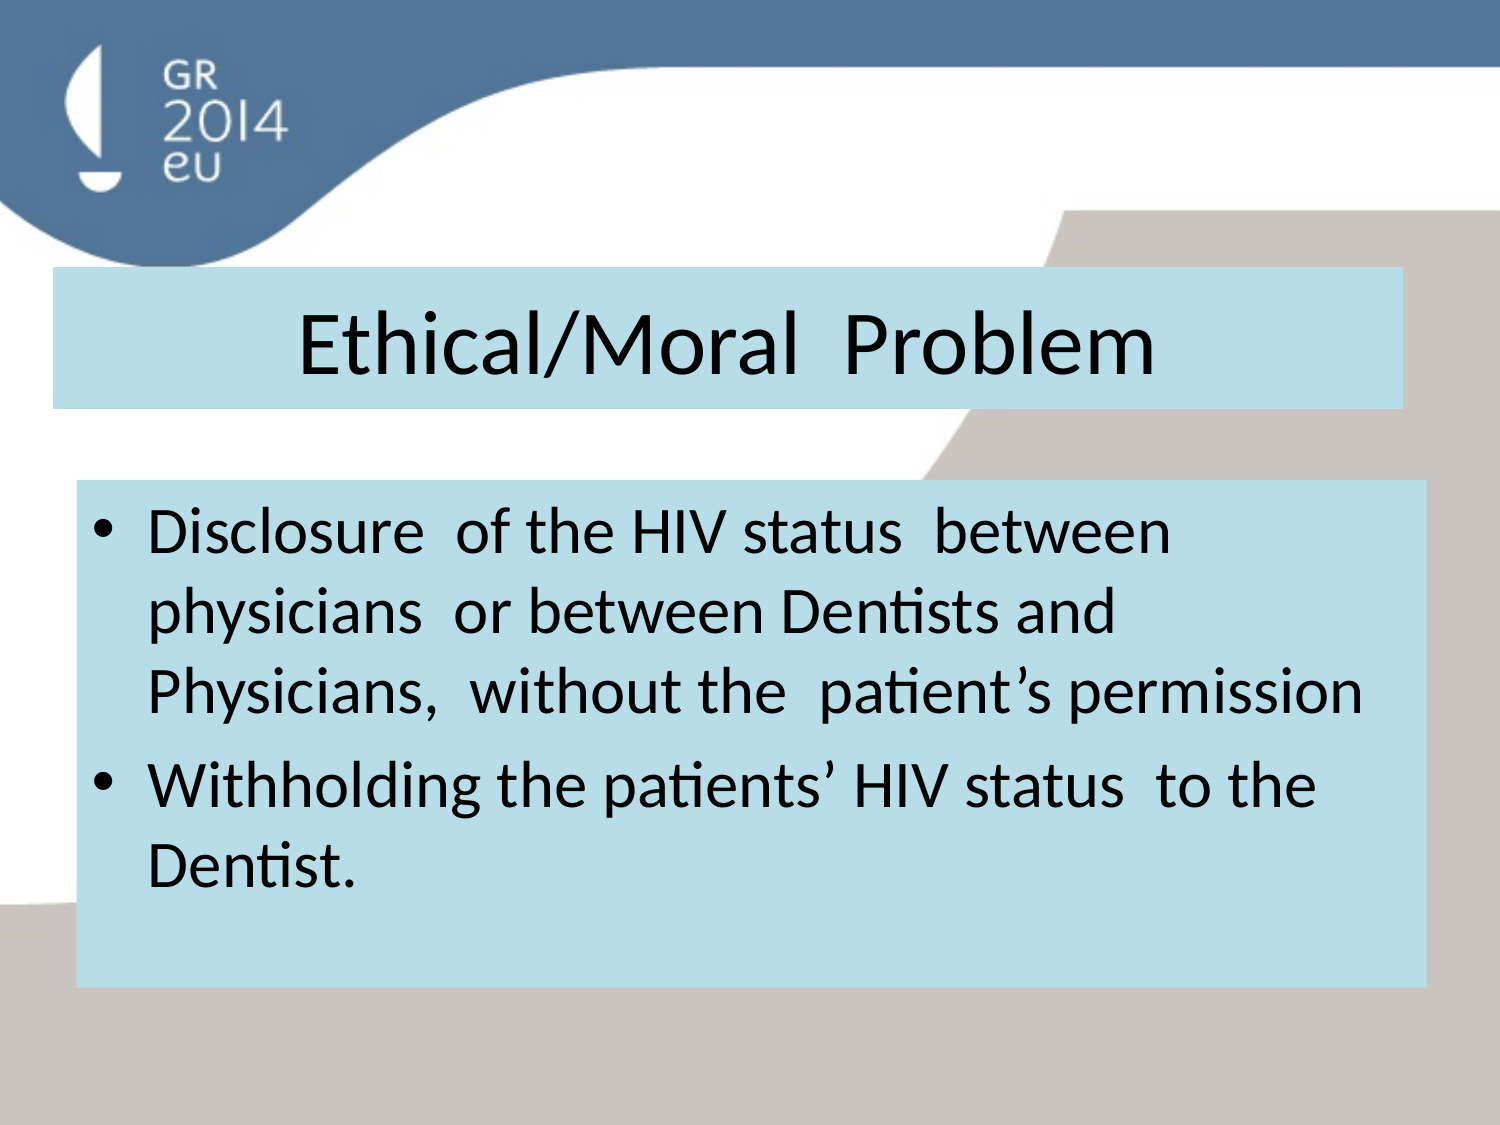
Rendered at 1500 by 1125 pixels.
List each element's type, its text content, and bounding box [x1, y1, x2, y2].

title Ethical/Moral Problem [53, 267, 1404, 409]
list Disclosure of the HIV status between physicians or between Dentists and Physicians, without the patient’s permission Withholding the patients’ HIV status to the Dentist. [76, 479, 1427, 988]
